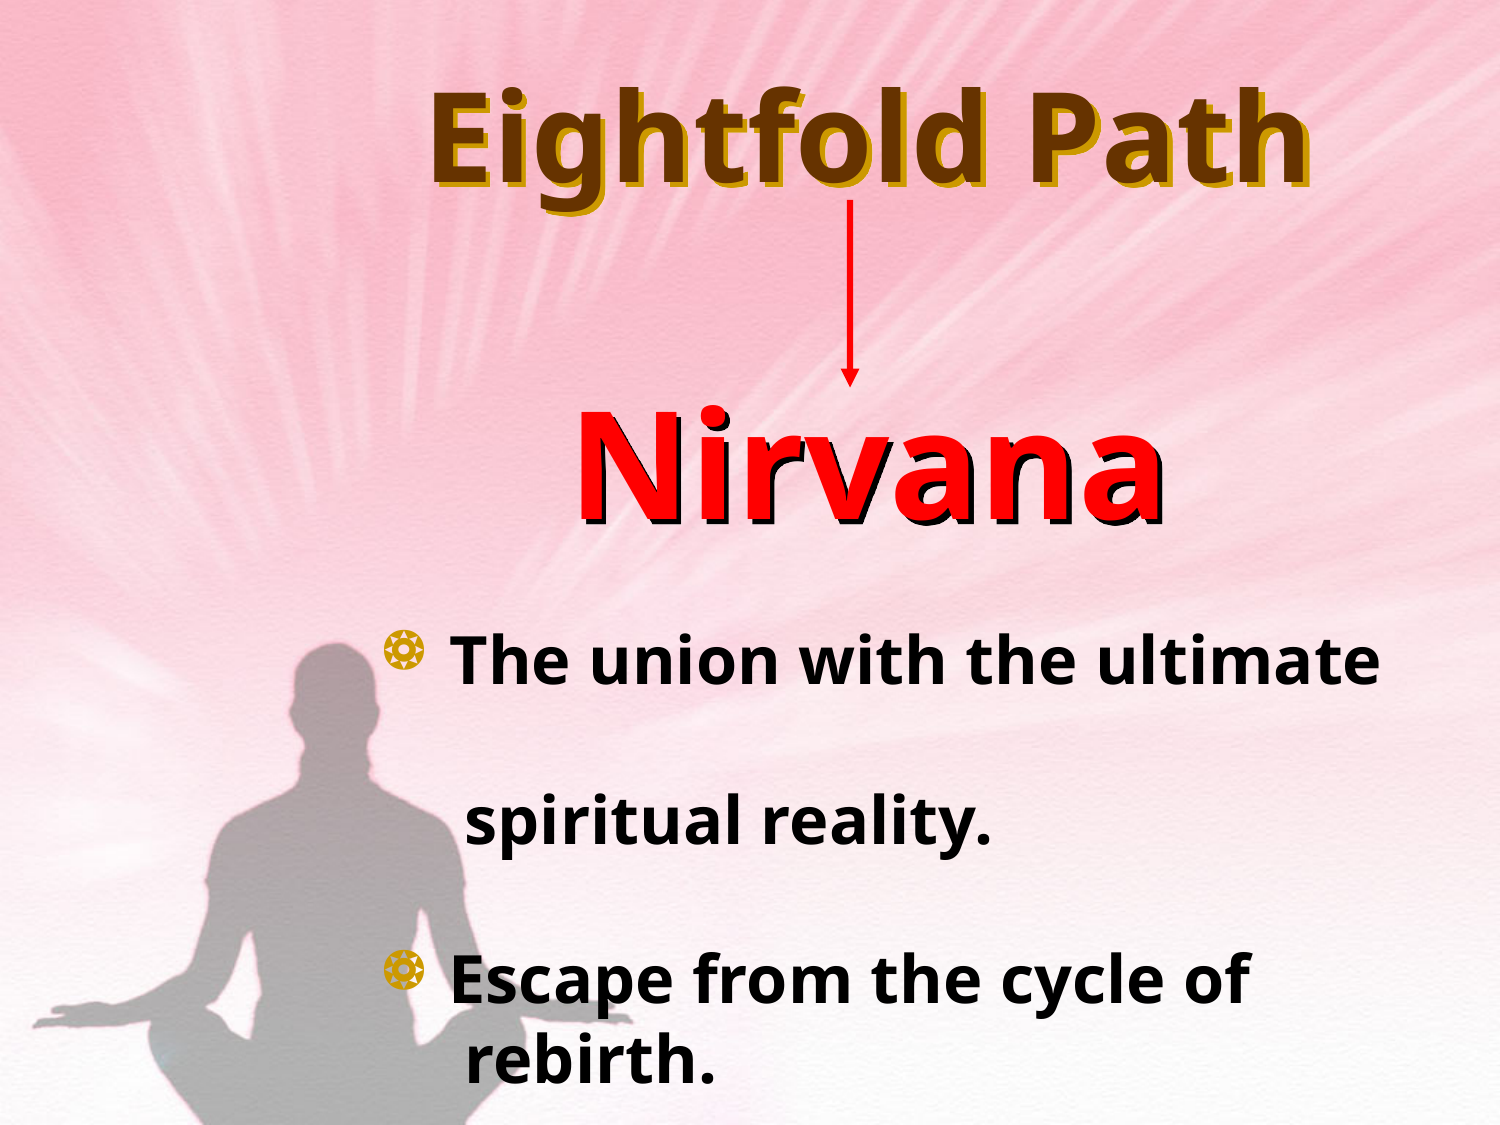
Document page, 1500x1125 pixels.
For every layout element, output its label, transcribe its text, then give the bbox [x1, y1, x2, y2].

picture [0, 0, 1500, 1125]
text_box Nirvana [287, 362, 1450, 558]
text_box Eightfold Path [287, 49, 1450, 215]
text_box The union with the ultimate spiritual reality. Escape from the cycle of rebirth. [362, 610, 1413, 1105]
